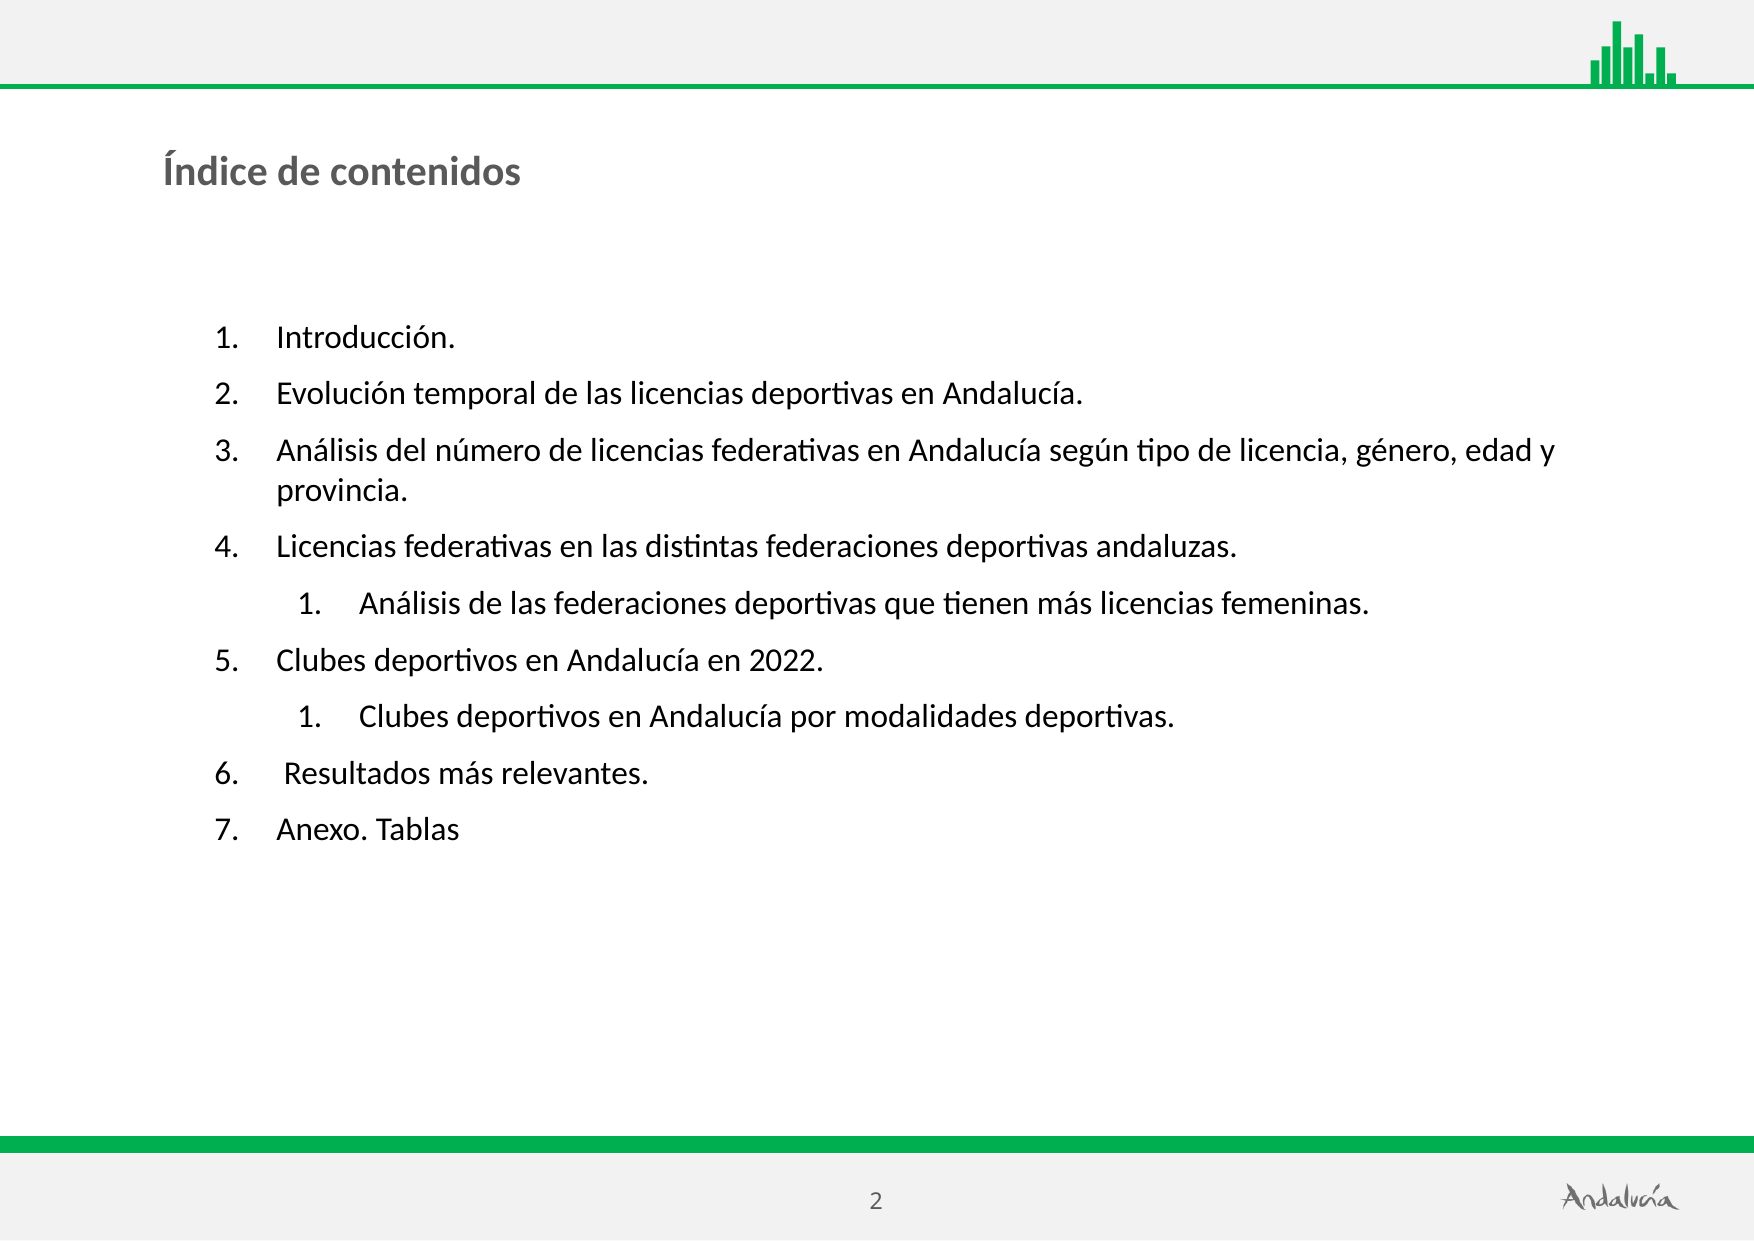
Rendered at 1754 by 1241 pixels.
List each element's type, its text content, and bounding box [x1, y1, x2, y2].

text_box Índice de contenidos [148, 136, 1347, 202]
picture [1560, 1183, 1680, 1210]
text_box Introducción. Evolución temporal de las licencias deportivas en Andalucía. Análisis del número de licencias federativas en Andalucía según tipo de licencia, género, edad y provincia. Licencias federativas en las distintas federaciones deportivas andaluzas. Análisis de las federaciones deportivas que tienen más licencias femeninas. Clubes deportivos en Andalucía en 2022. Clubes deportivos en Andalucía por modalidades deportivas. Resultados más relevantes. Anexo. Tablas [199, 307, 1621, 912]
